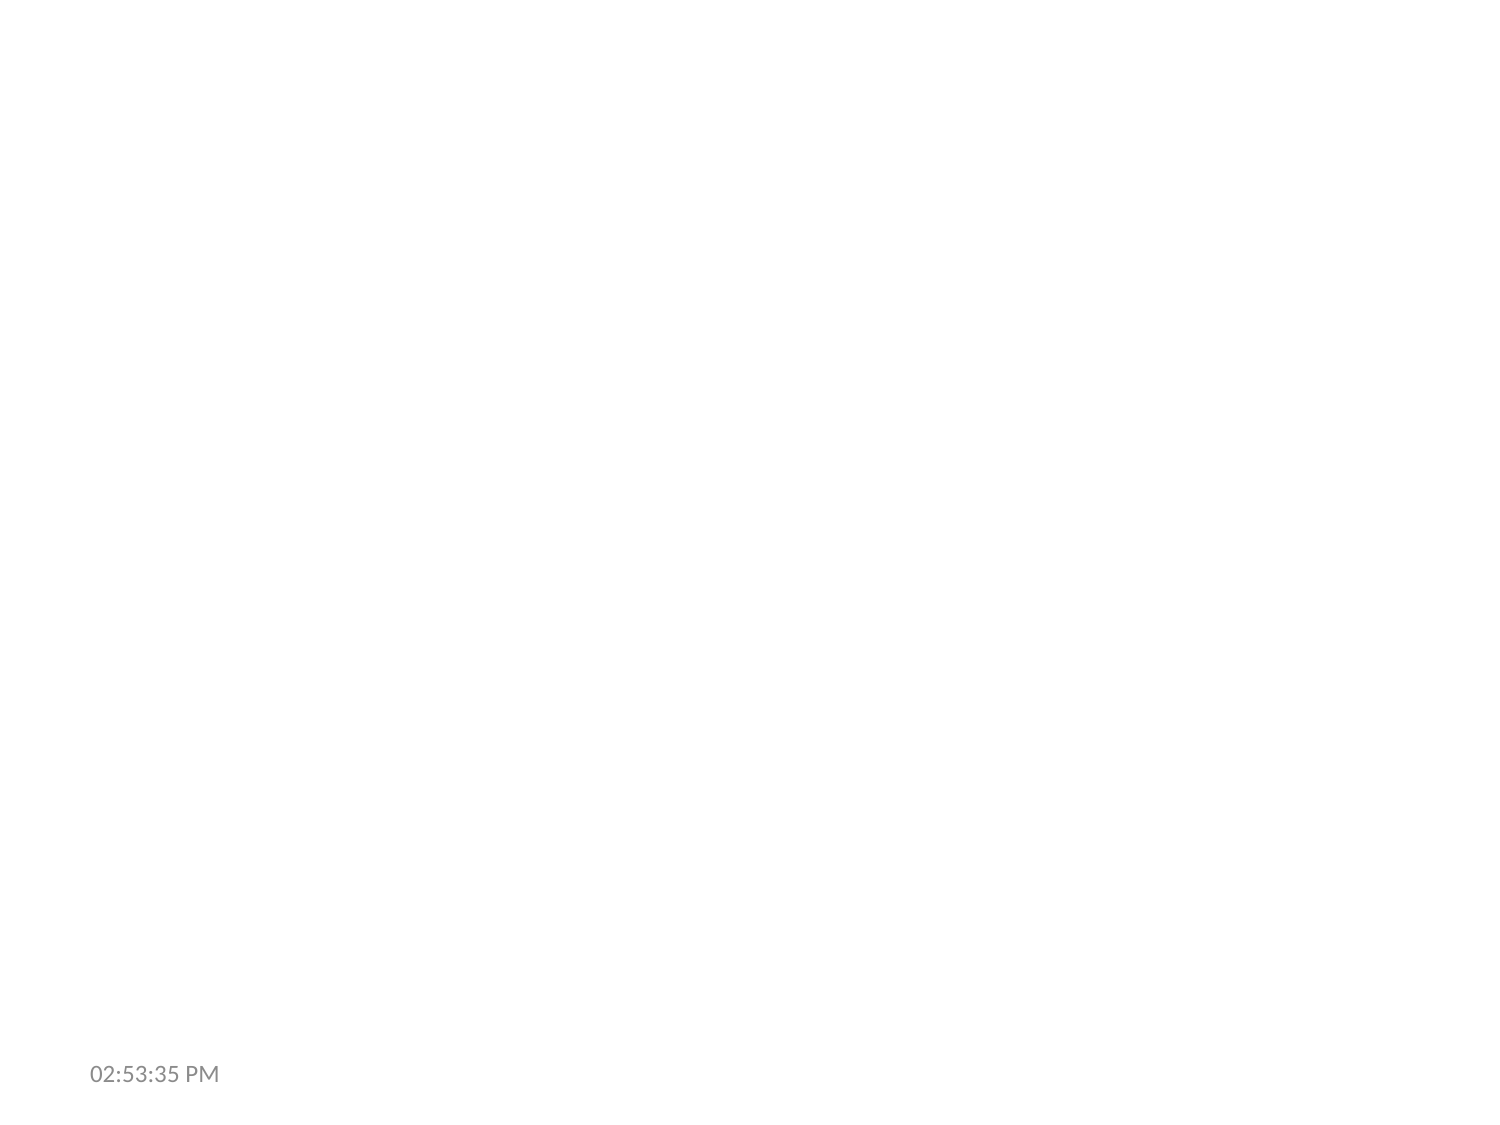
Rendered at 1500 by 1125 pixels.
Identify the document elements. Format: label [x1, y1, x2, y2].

slide_number [75, 1042, 425, 1103]
